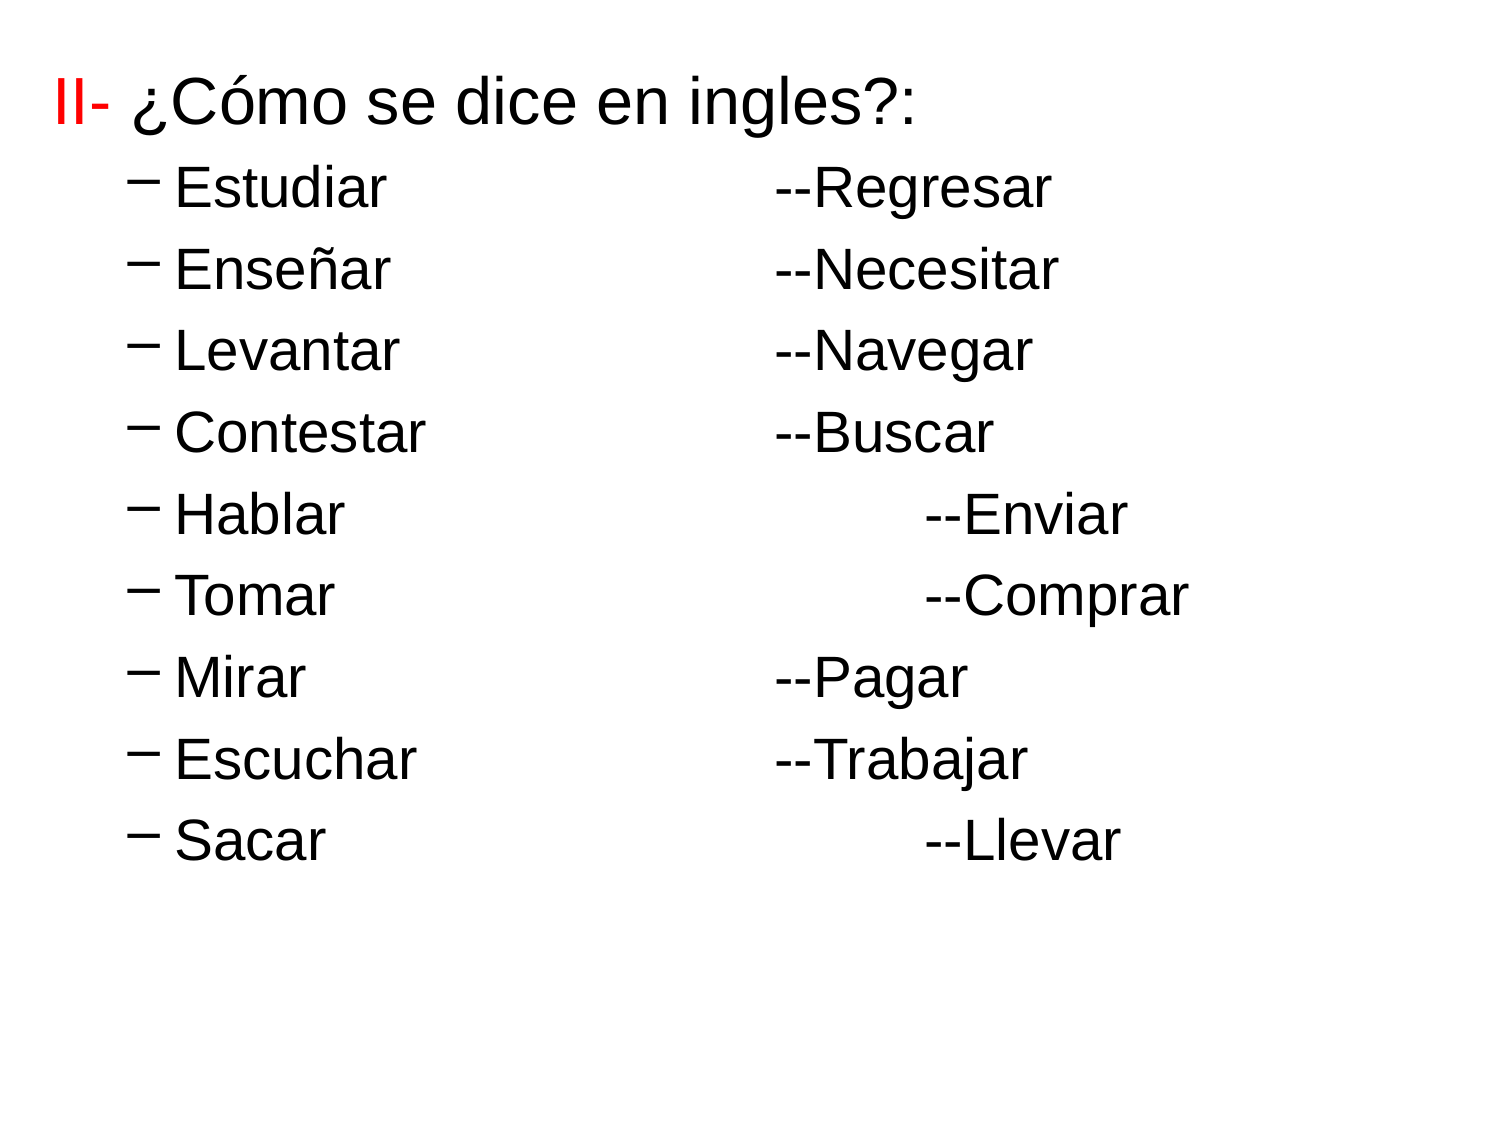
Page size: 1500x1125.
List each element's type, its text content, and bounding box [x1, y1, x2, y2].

text_box II- ¿Cómo se dice en ingles?: Estudiar --Regresar Enseñar --Necesitar Levantar --Navegar Contestar --Buscar Hablar --Enviar Tomar --Comprar Mirar --Pagar Escuchar --Trabajar Sacar --Llevar [37, 50, 1425, 1075]
